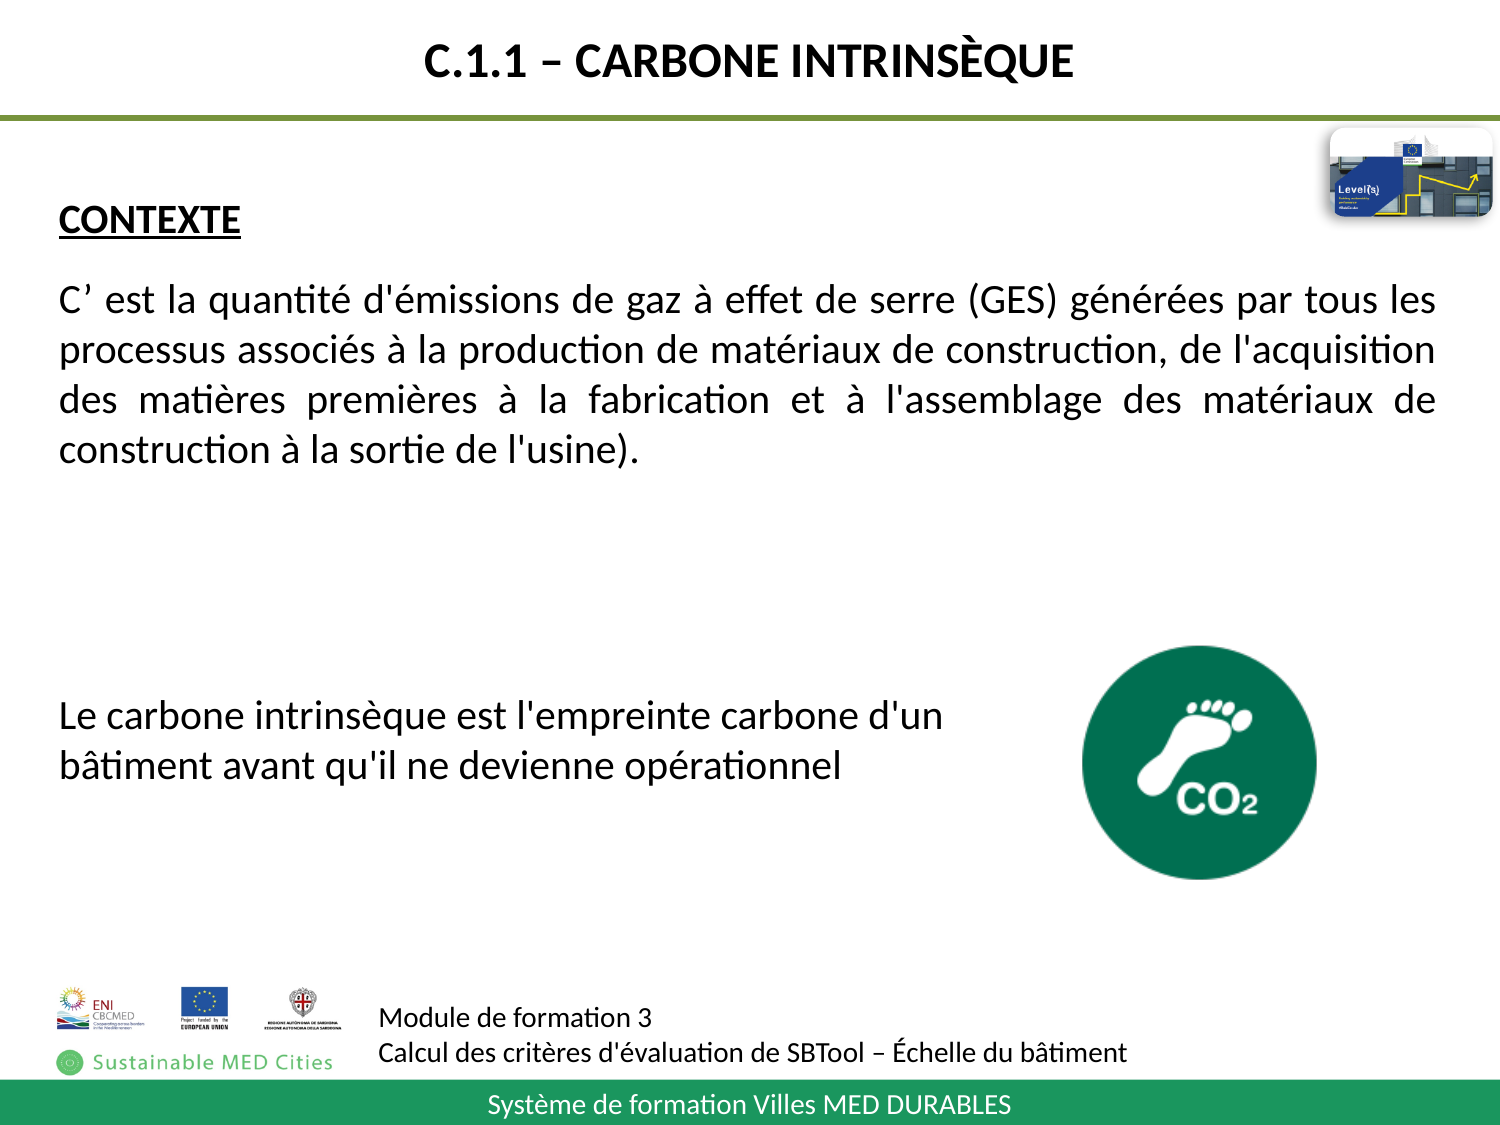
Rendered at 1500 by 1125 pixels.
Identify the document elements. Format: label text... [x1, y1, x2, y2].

picture [1329, 127, 1493, 217]
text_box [0, 972, 1500, 1125]
text_box C.1.1 – CARBONE INTRINSÈQUE [0, 0, 1500, 115]
text_box Le carbone intrinsèque est l'empreinte carbone d'un bâtiment avant qu'il ne devienne opérationnel [43, 680, 1065, 796]
list CONTEXTE C’ est la quantité d'émissions de gaz à effet de serre (GES) générées par tous les processus associés à la production de matériaux de construction, de l'acquisition des matières premières à la fabrication et à l'assemblage des matériaux de construction à la sortie de l'usine). [43, 184, 1452, 944]
picture [1070, 632, 1331, 894]
